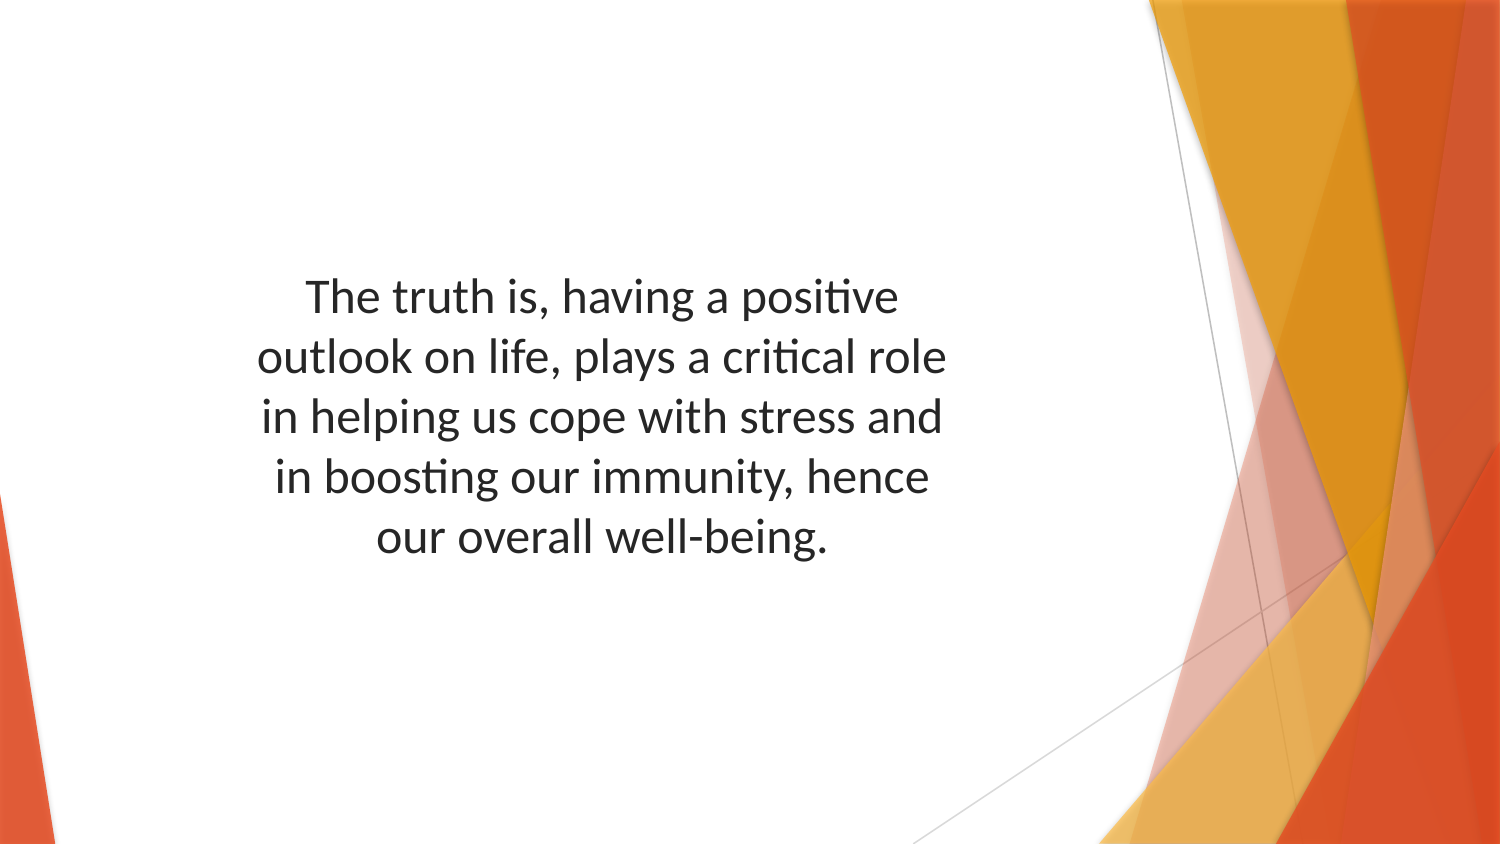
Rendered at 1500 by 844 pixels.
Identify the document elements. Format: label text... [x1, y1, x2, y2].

list The truth is, having a positive outlook on life, plays a critical role in helping us cope with stress and in boosting our immunity, hence our overall well-being. [230, 256, 975, 682]
